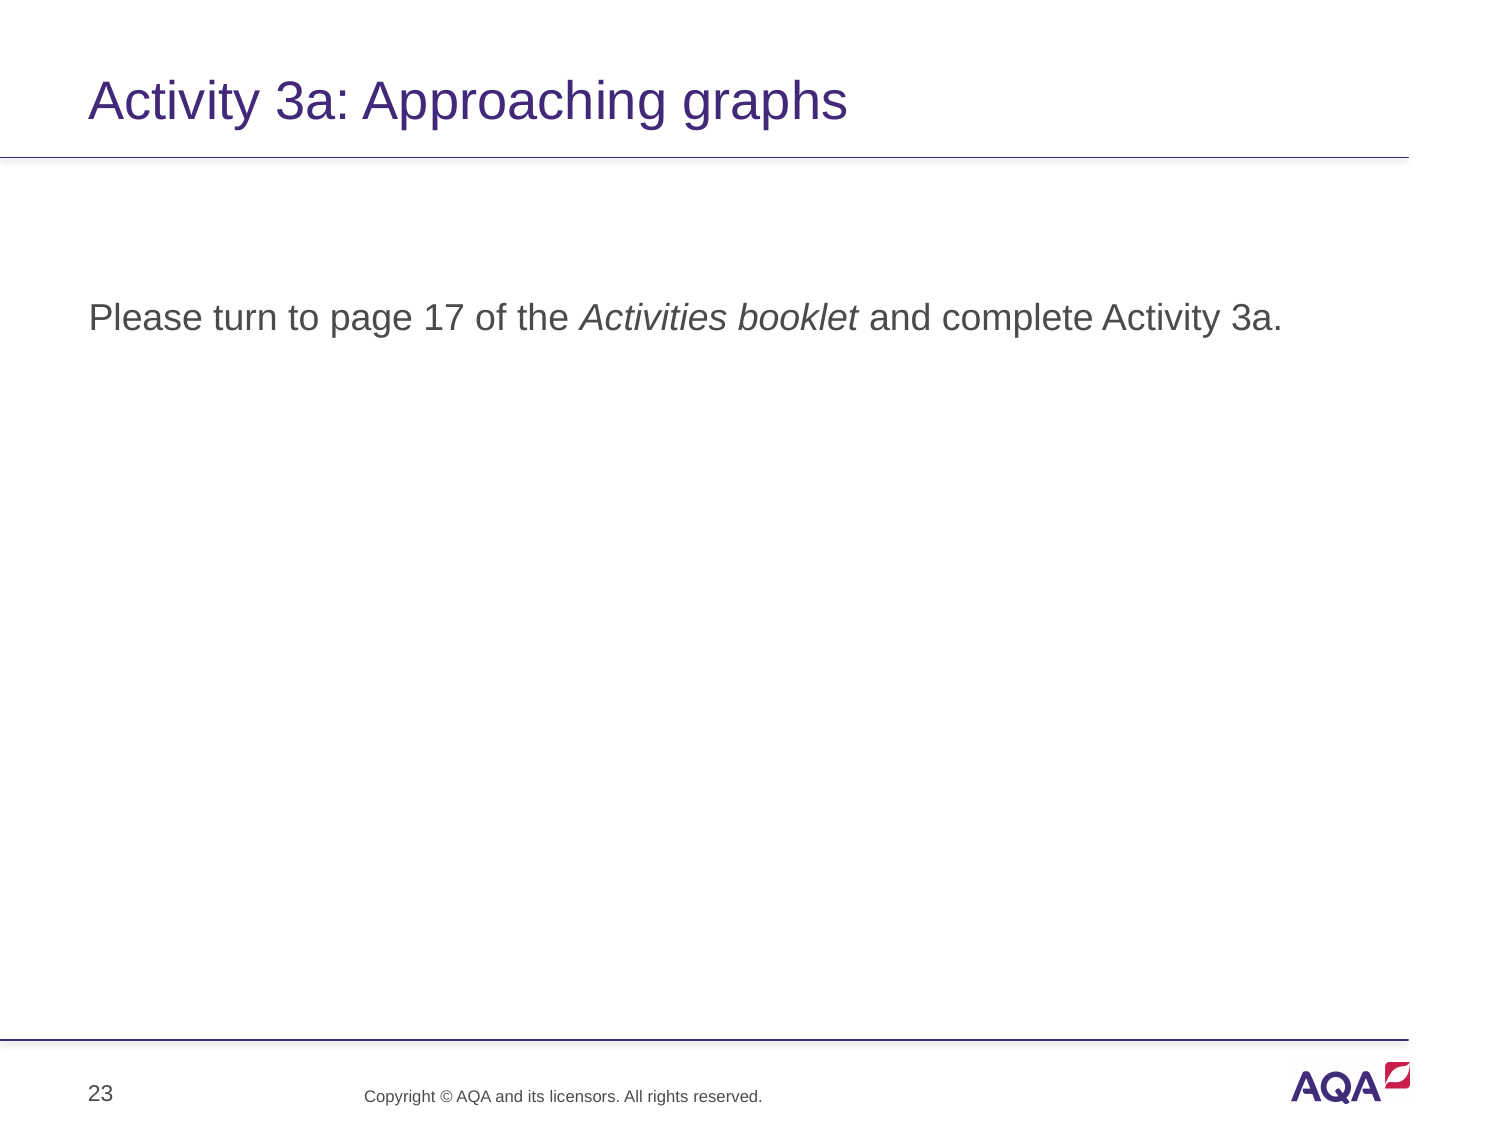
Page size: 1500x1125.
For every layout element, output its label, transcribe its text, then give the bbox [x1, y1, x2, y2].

title Activity 3a: Approaching graphs [88, 72, 1409, 144]
list Please turn to page 17 of the Activities booklet and complete Activity 3a. [88, 293, 1409, 1016]
picture [1291, 1062, 1410, 1104]
footer Copyright © AQA and its licensors. All rights reserved. [324, 1084, 764, 1124]
slide_number 23 [72, 1062, 188, 1123]
